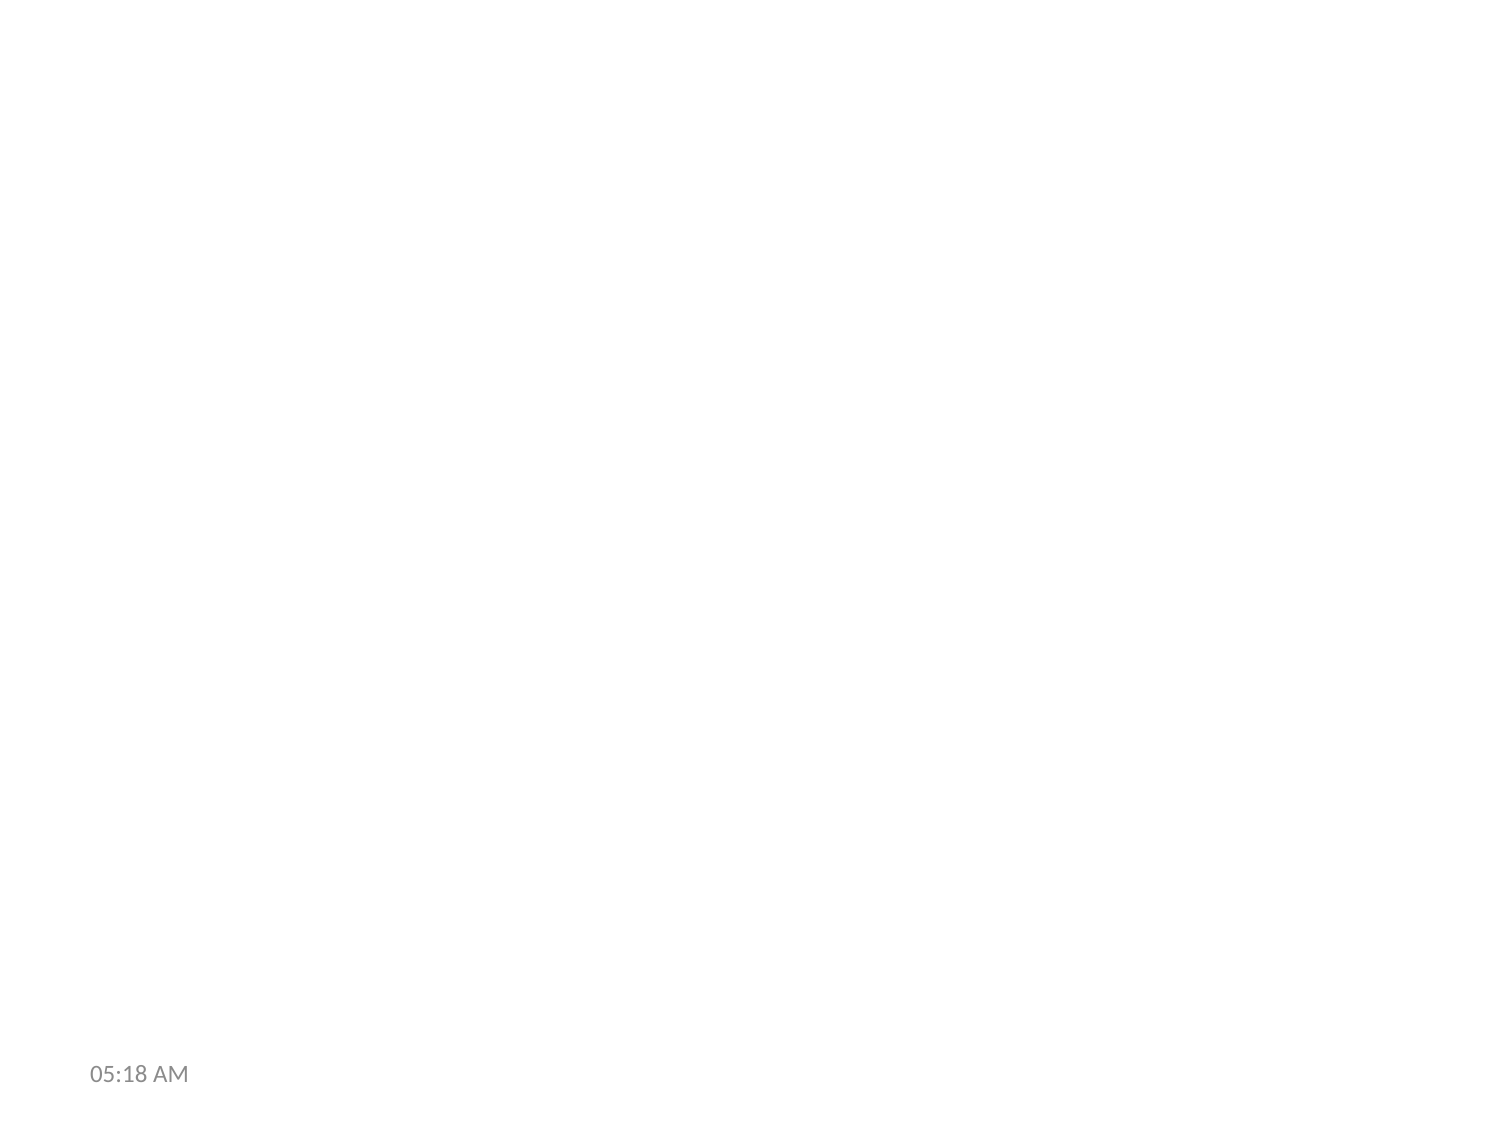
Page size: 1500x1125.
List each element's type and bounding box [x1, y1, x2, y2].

slide_number [75, 1042, 425, 1103]
